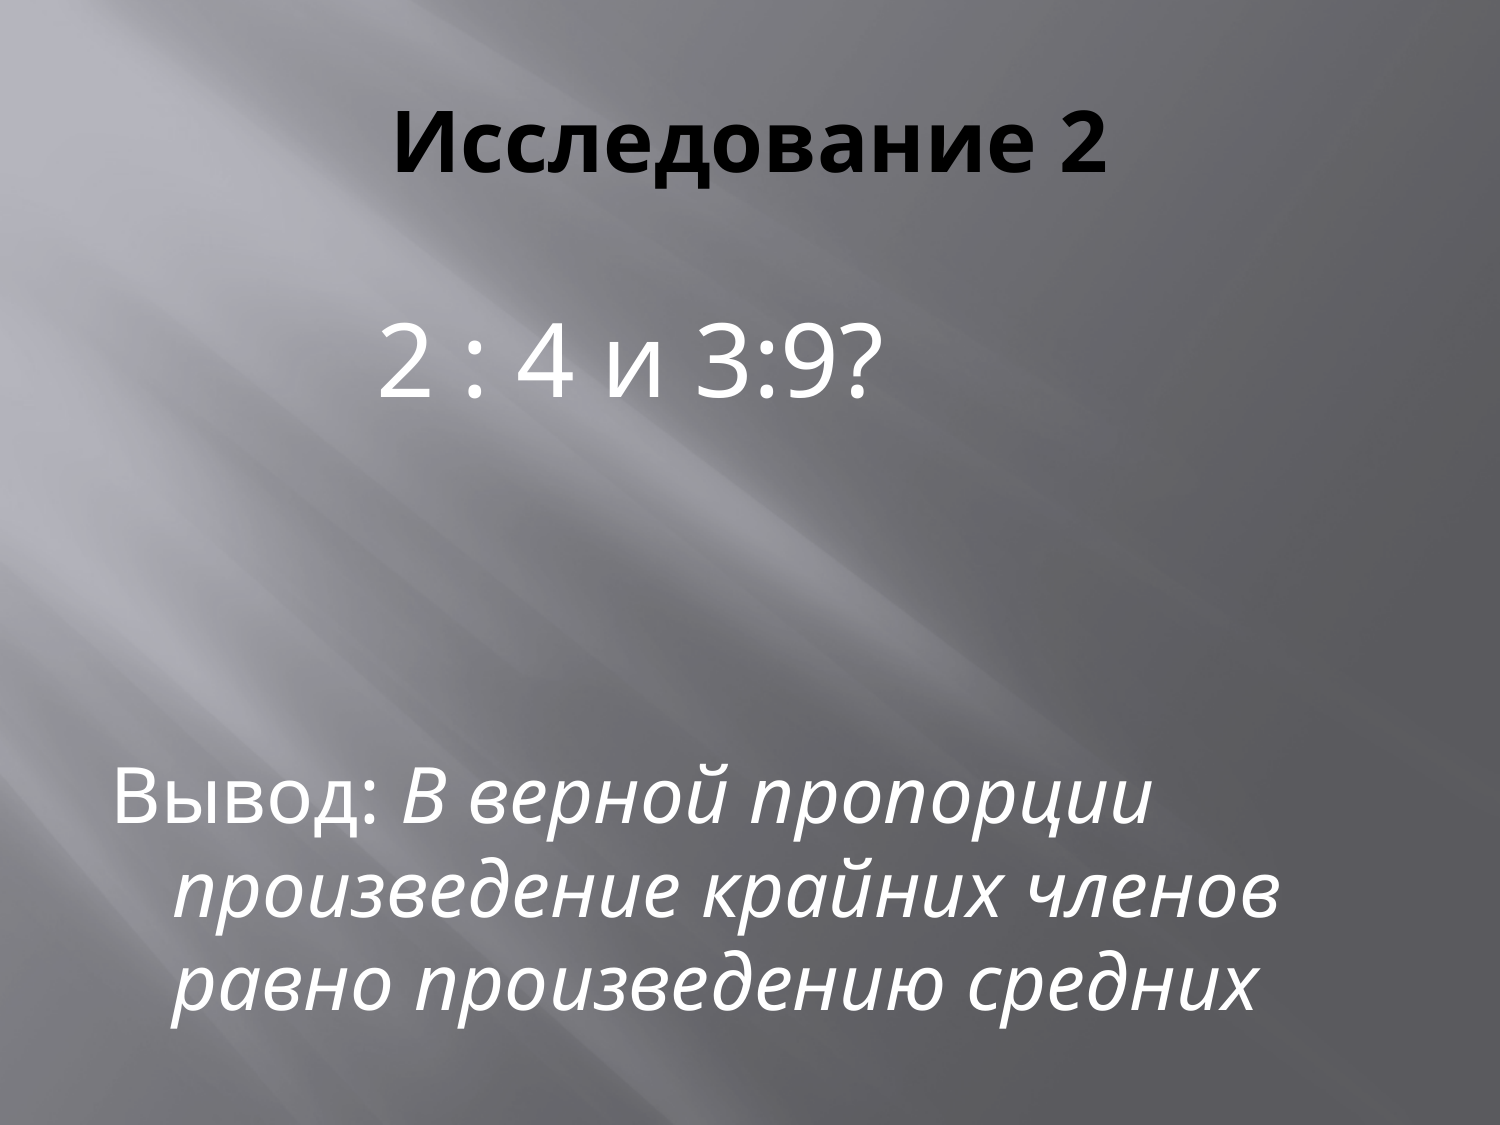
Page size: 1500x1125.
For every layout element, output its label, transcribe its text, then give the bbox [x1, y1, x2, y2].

title Исследование 2 [75, 45, 1425, 233]
list 2 : 4 и 3:9? Вывод: В верной пропорции произведение крайних членов равно произведению средних [75, 262, 1425, 1035]
